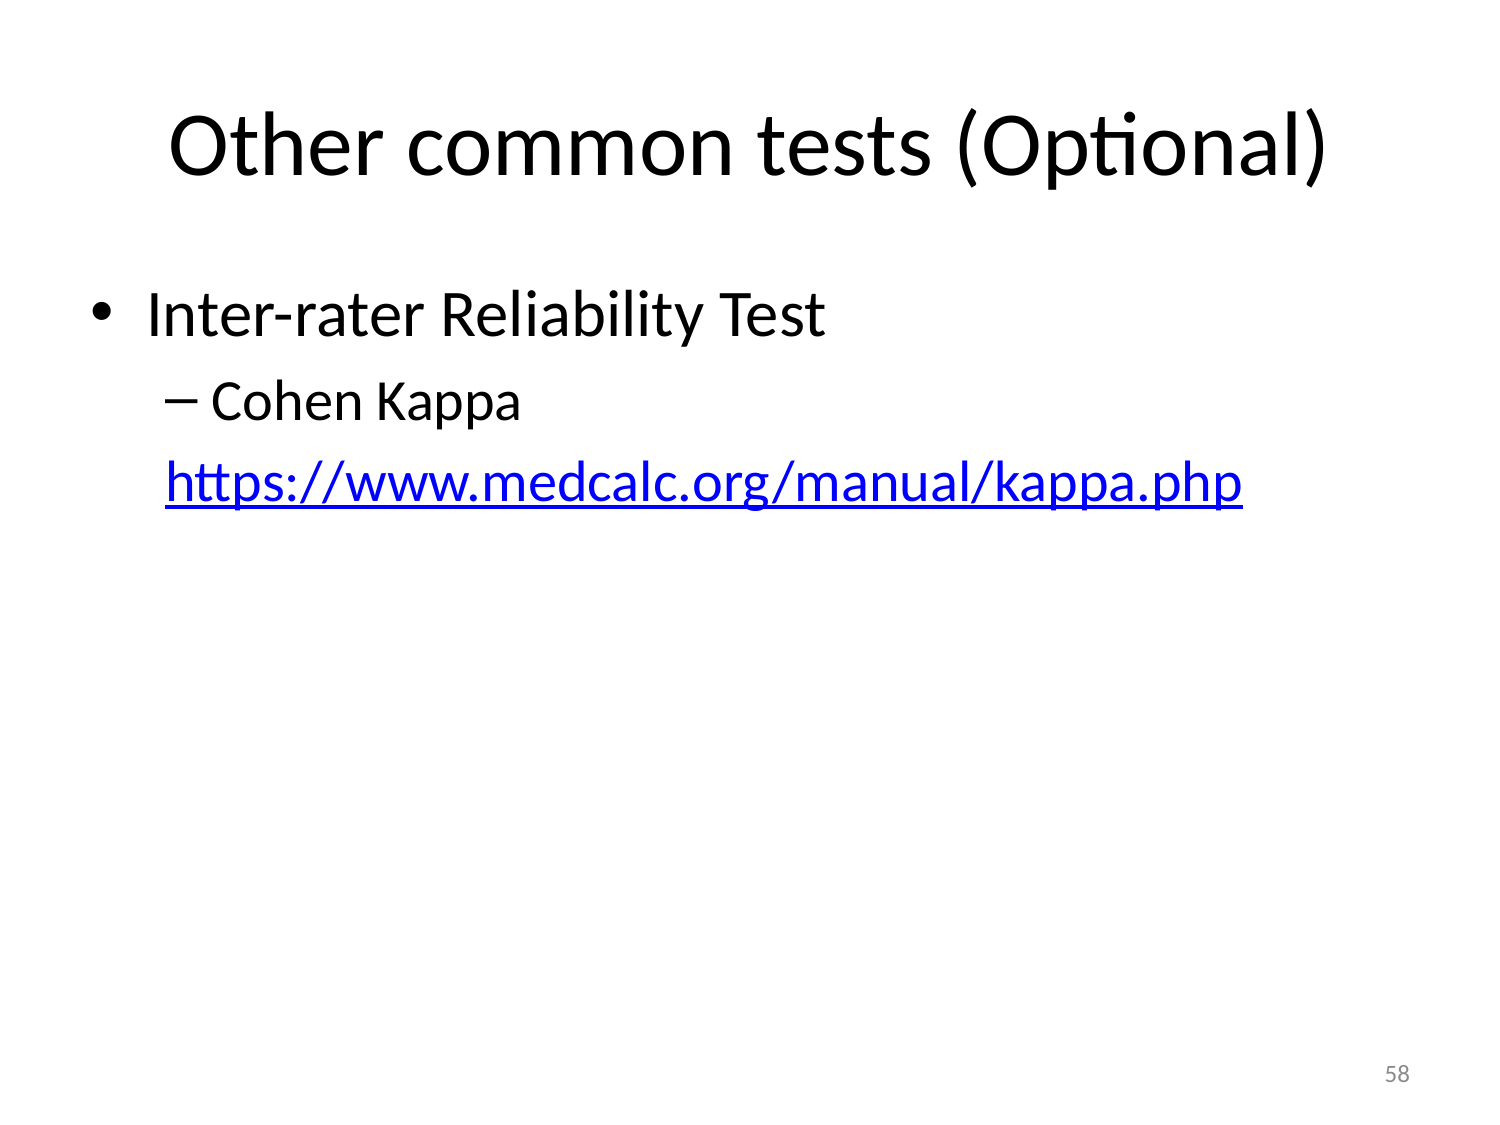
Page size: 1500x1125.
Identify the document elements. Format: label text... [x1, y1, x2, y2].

title Other common tests (Optional) [75, 45, 1425, 233]
list Inter-rater Reliability Test Cohen Kappa https://www.medcalc.org/manual/kappa.php [75, 262, 1425, 1005]
slide_number 58 [1074, 1042, 1425, 1103]
